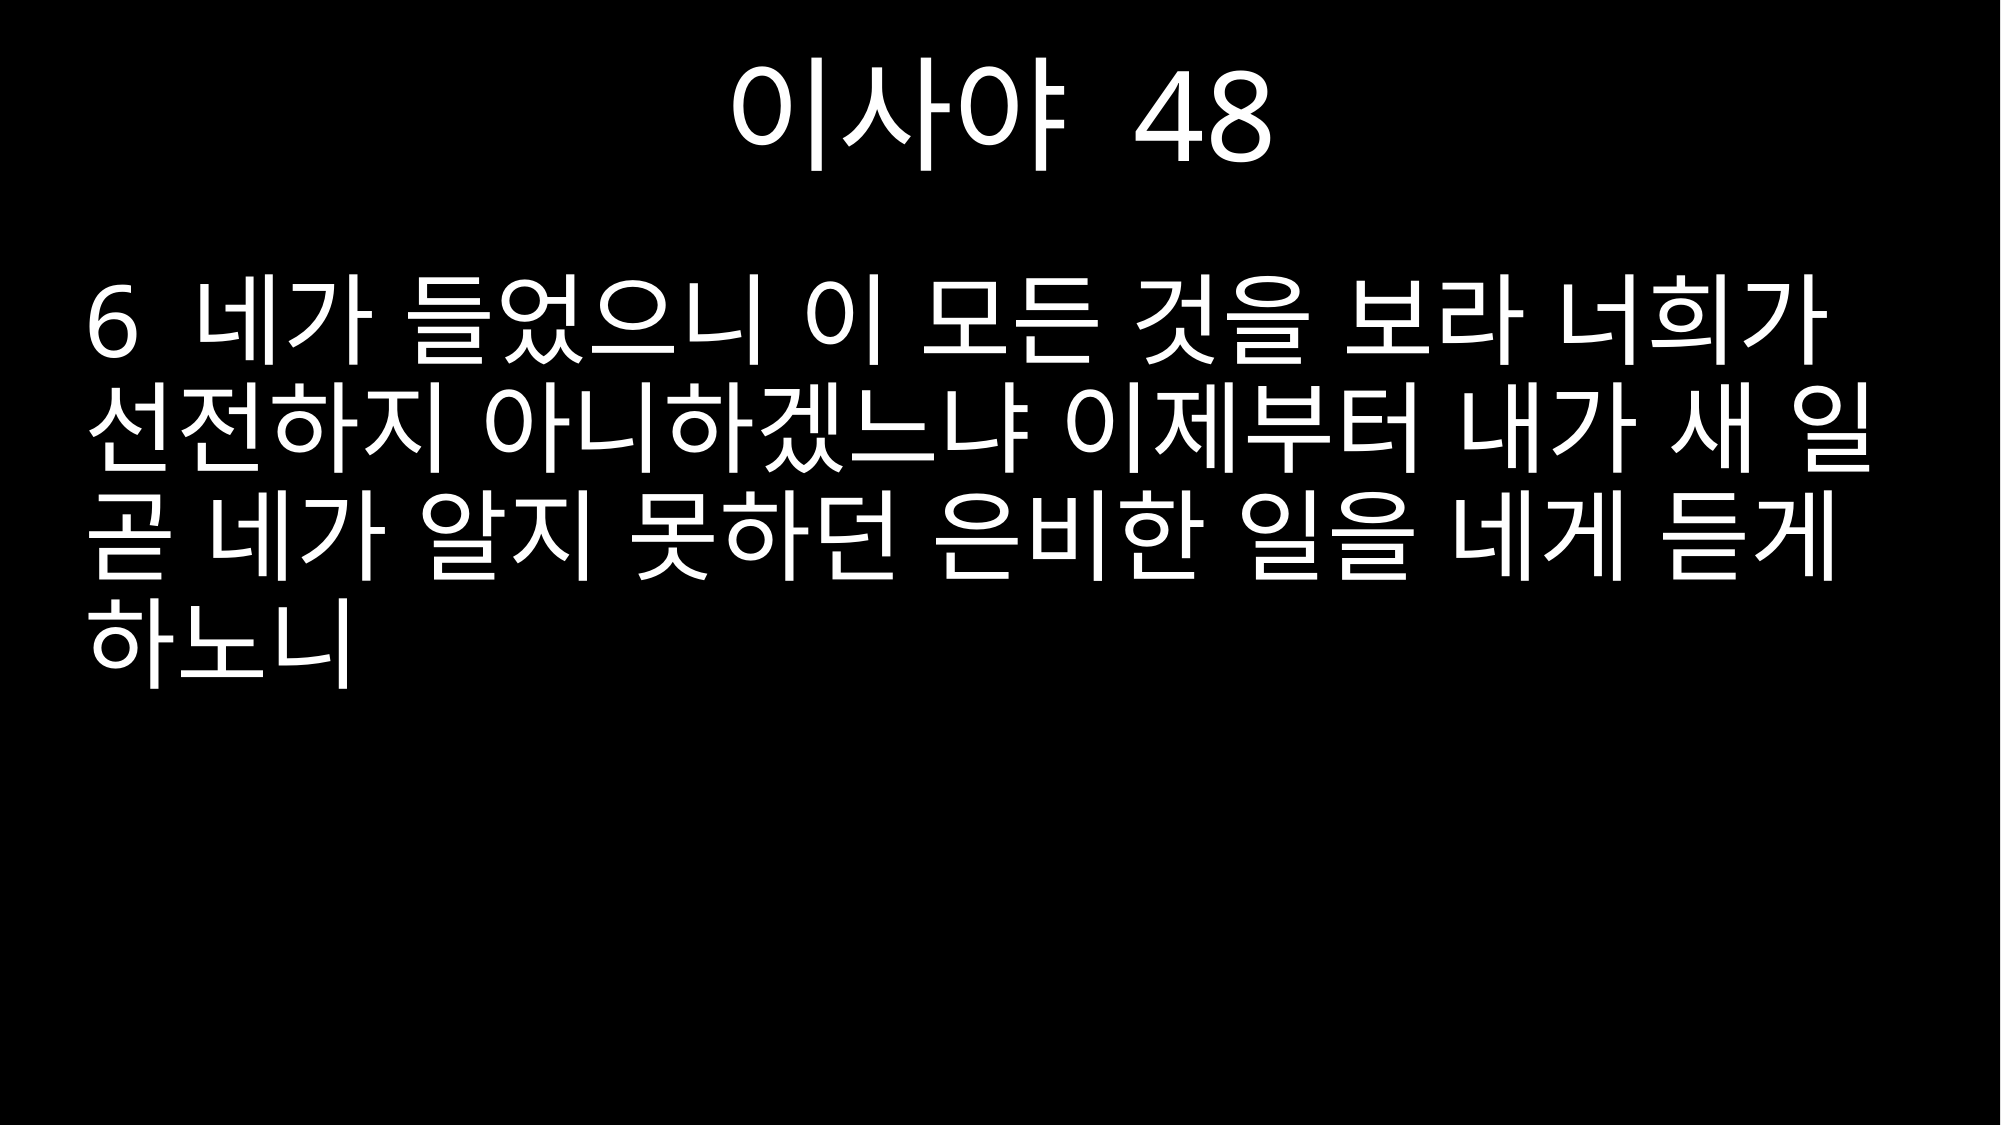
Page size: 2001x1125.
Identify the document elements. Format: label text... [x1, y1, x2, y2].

picture [0, 0, 2001, 1125]
footer 이사야 48 [0, 32, 2000, 192]
list 6 네가 들었으니 이 모든 것을 보라 너희가 선전하지 아니하겠느냐 이제부터 내가 새 일 곧 네가 알지 못하던 은비한 일을 네게 듣게 하노니 [69, 263, 1953, 423]
